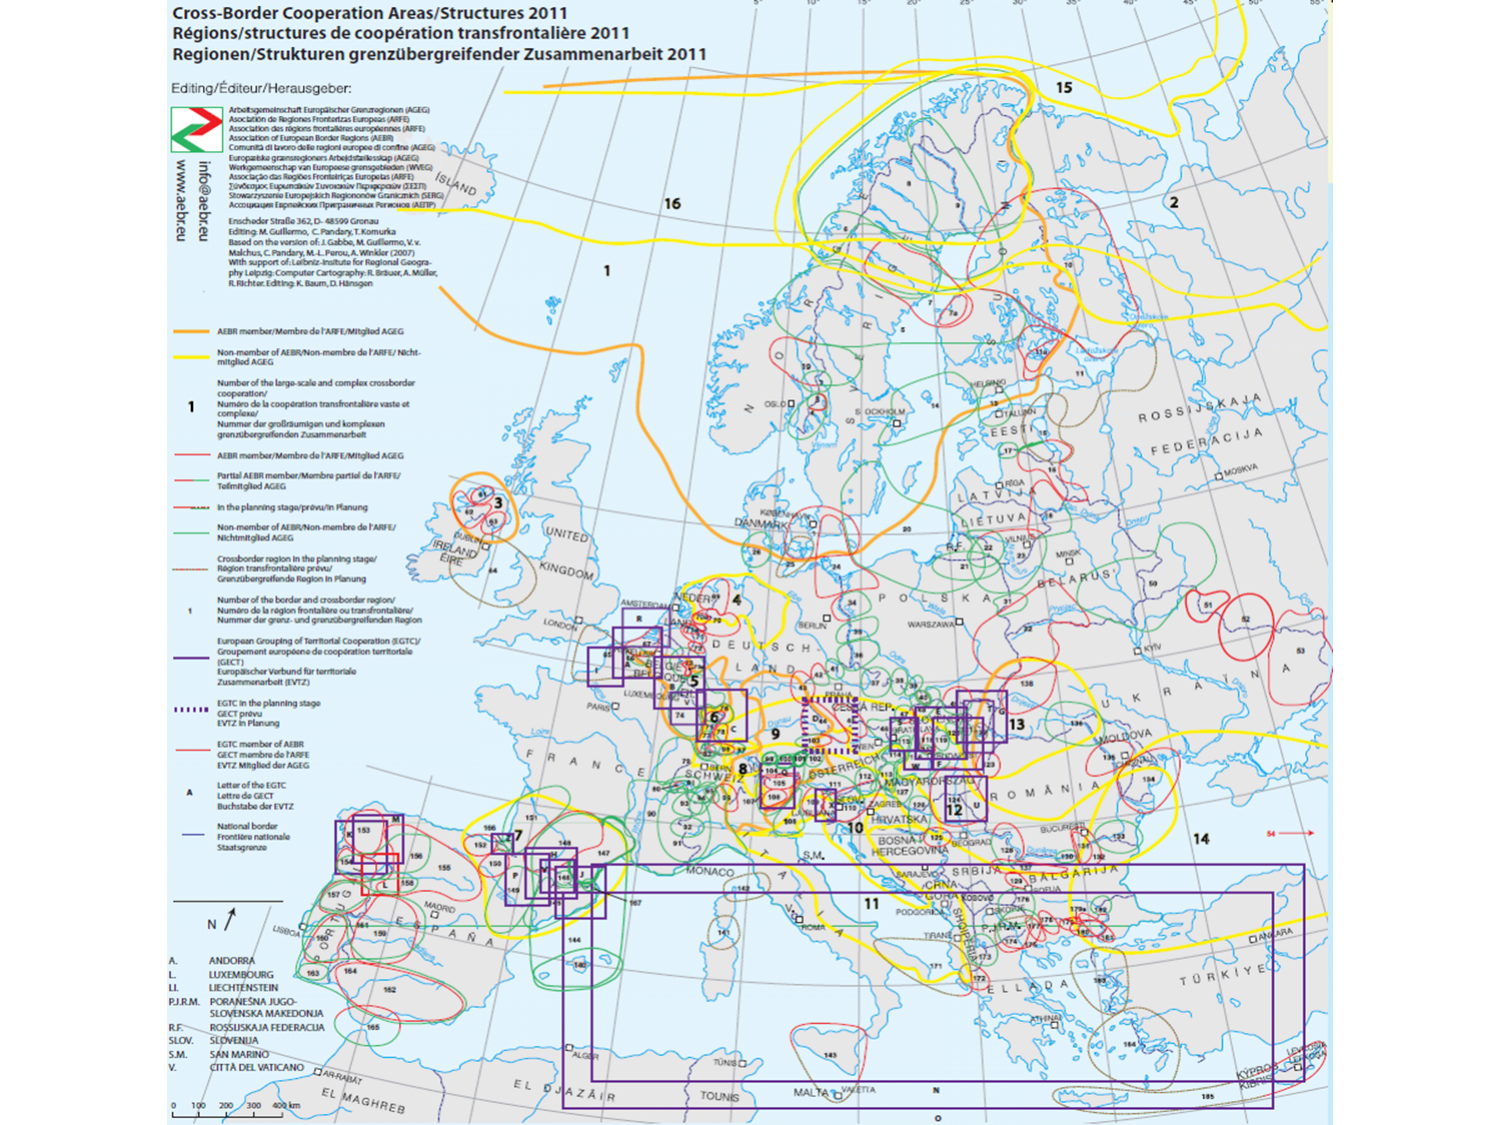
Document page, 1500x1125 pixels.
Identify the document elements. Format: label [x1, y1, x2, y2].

picture [167, 0, 1333, 1125]
